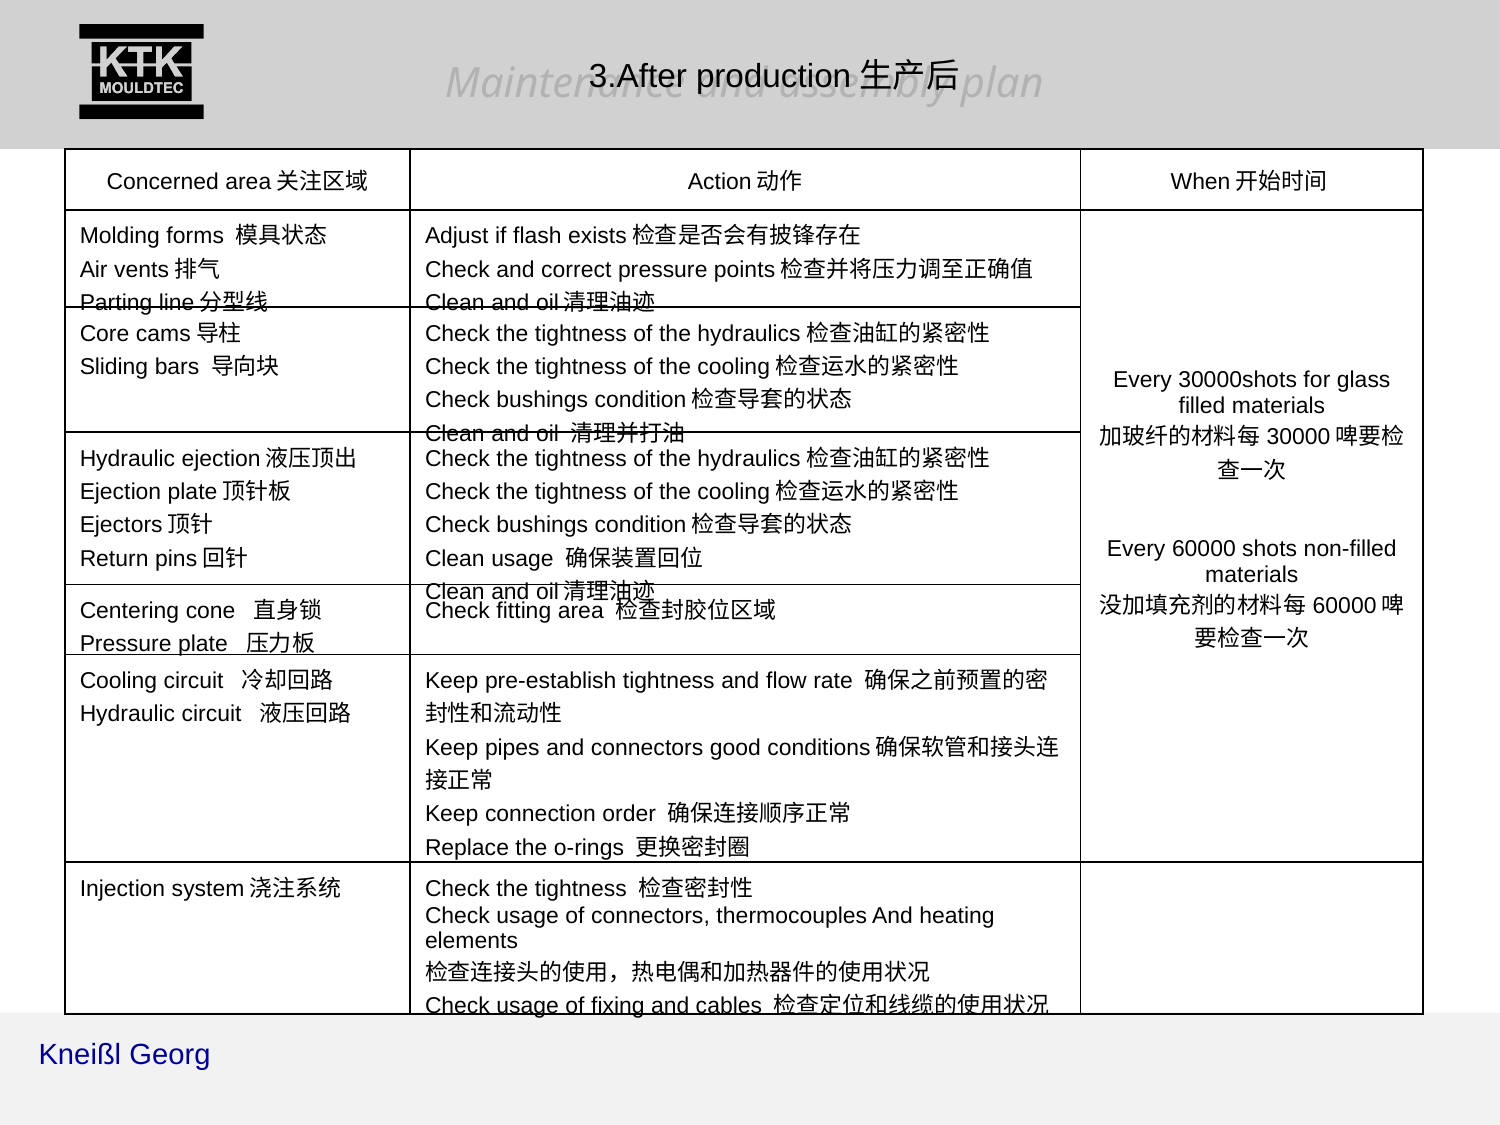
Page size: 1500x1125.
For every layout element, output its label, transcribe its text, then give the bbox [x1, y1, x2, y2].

table_cell Hydraulic ejection液压顶出Ejection plate顶针板 Ejectors顶针 Return pins回针 [66, 433, 409, 584]
table_cell Every 30000shots for glass filled materials 加玻纤的材料每30000啤要检查一次 Every 60000 shots non-filled materials 没加填充剂的材料每60000啤要检查一次 [1081, 211, 1422, 861]
table_header When开始时间 [1081, 150, 1422, 209]
table_cell Check the tightness of the hydraulics检查油缸的紧密性 Check the tightness of the cooling检查运水的紧密性 Check bushings condition检查导套的状态 Clean and oil 清理并打油 [411, 308, 1080, 431]
table_cell Check the tightness 检查密封性 Check usage of connectors, thermocouples And heating elements 检查连接头的使用，热电偶和加热器件的使用状况 Check usage of fixing and cables 检查定位和线缆的使用状况 [411, 863, 1080, 1013]
text_box 3.After production生产后 [574, 46, 1106, 102]
table_cell [1081, 863, 1422, 1013]
table_cell Core cams导柱 Sliding bars 导向块 [66, 308, 409, 431]
table_cell Molding forms 模具状态 Air vents排气 Parting line分型线 [66, 211, 409, 306]
table_cell Check fitting area 检查封胶位区域 [411, 585, 1080, 654]
table_cell Check the tightness of the hydraulics检查油缸的紧密性 Check the tightness of the cooling检查运水的紧密性 Check bushings condition检查导套的状态 Clean usage 确保装置回位 Clean and oil清理油迹 [411, 433, 1080, 584]
table_cell Cooling circuit 冷却回路 Hydraulic circuit 液压回路 [66, 655, 409, 861]
table_header Concerned area关注区域 [66, 150, 409, 209]
table_cell Keep pre-establish tightness and flow rate 确保之前预置的密封性和流动性 Keep pipes and connectors good conditions确保软管和接头连接正常 Keep connection order 确保连接顺序正常 Replace the o-rings 更换密封圈 [411, 655, 1080, 861]
table_header Action动作 [411, 150, 1080, 209]
table_cell Adjust if flash exists检查是否会有披锋存在 Check and correct pressure points检查并将压力调至正确值 Clean and oil清理油迹 [411, 211, 1080, 306]
table_cell Centering cone 直身锁 Pressure plate 压力板 [66, 585, 409, 654]
table_cell Injection system浇注系统 [66, 863, 409, 1013]
